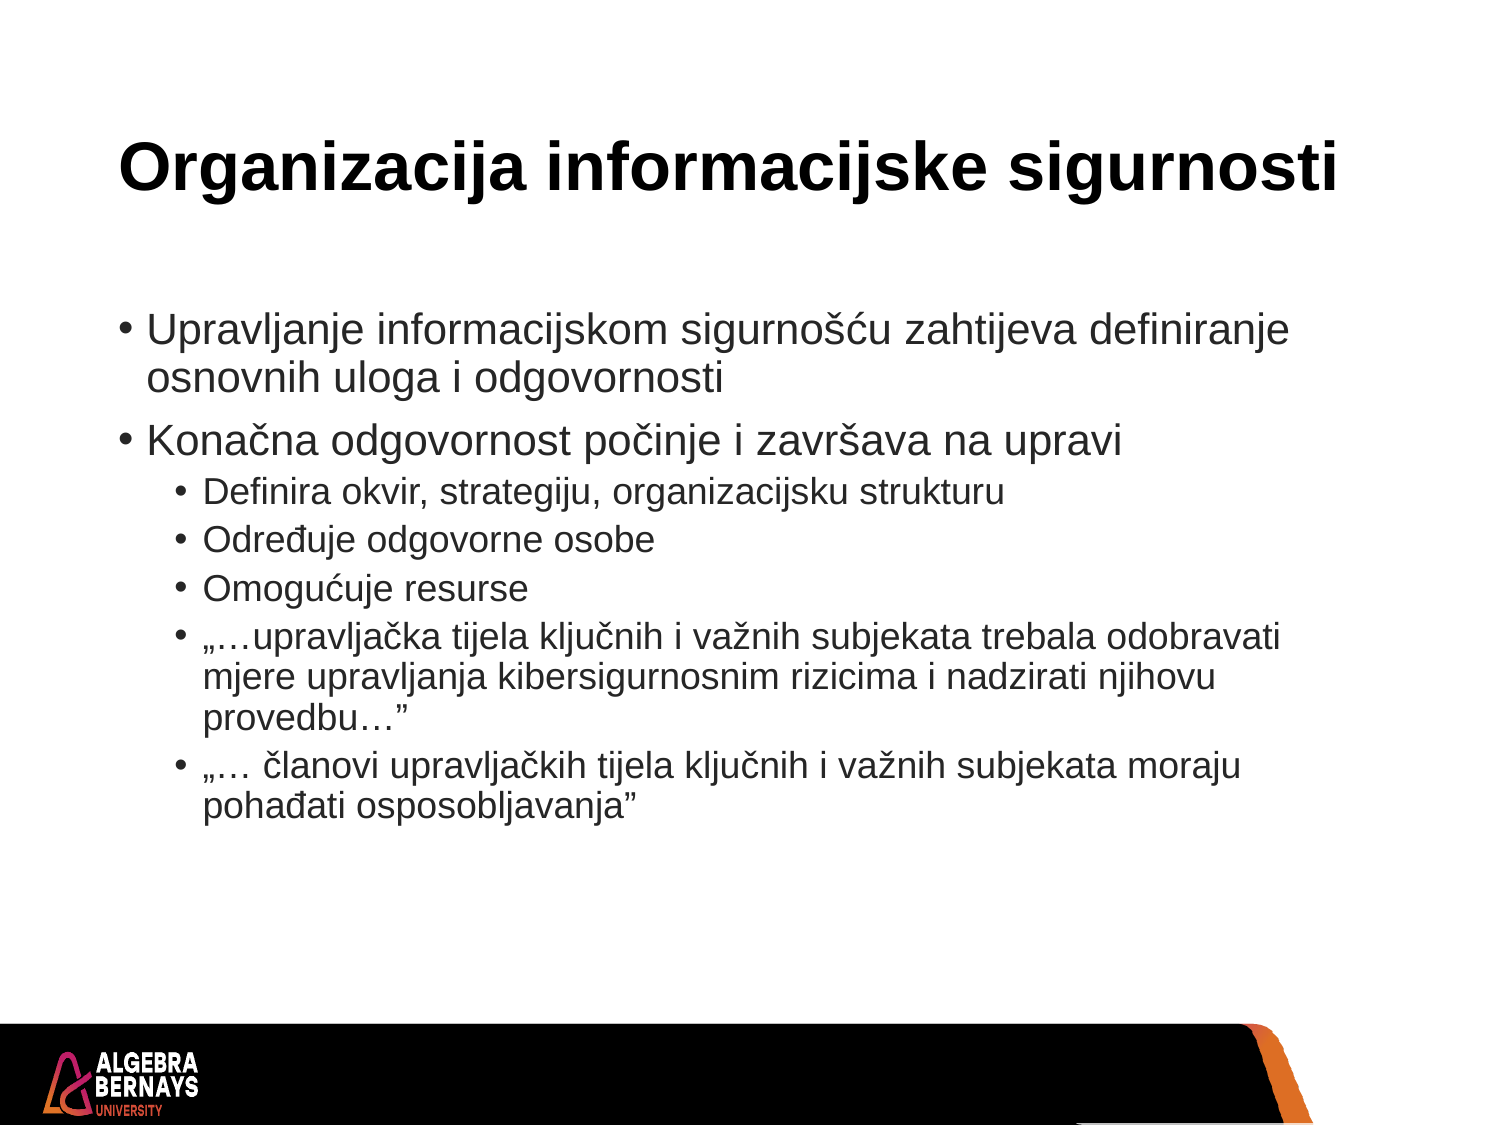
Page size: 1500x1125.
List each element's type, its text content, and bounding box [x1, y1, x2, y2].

list Upravljanje informacijskom sigurnošću zahtijeva definiranje osnovnih uloga i odgovornosti Konačna odgovornost počinje i završava na upravi Definira okvir, strategiju, organizacijsku strukturu Određuje odgovorne osobe Omogućuje resurse „…upravljačka tijela ključnih i važnih subjekata trebala odobravati mjere upravljanja kibersigurnosnim rizicima i nadzirati njihovu provedbu…” „… članovi upravljačkih tijela ključnih i važnih subjekata moraju pohađati osposobljavanja” [103, 299, 1397, 1014]
picture [0, 1023, 1468, 1125]
title Organizacija informacijske sigurnosti [103, 59, 1397, 278]
